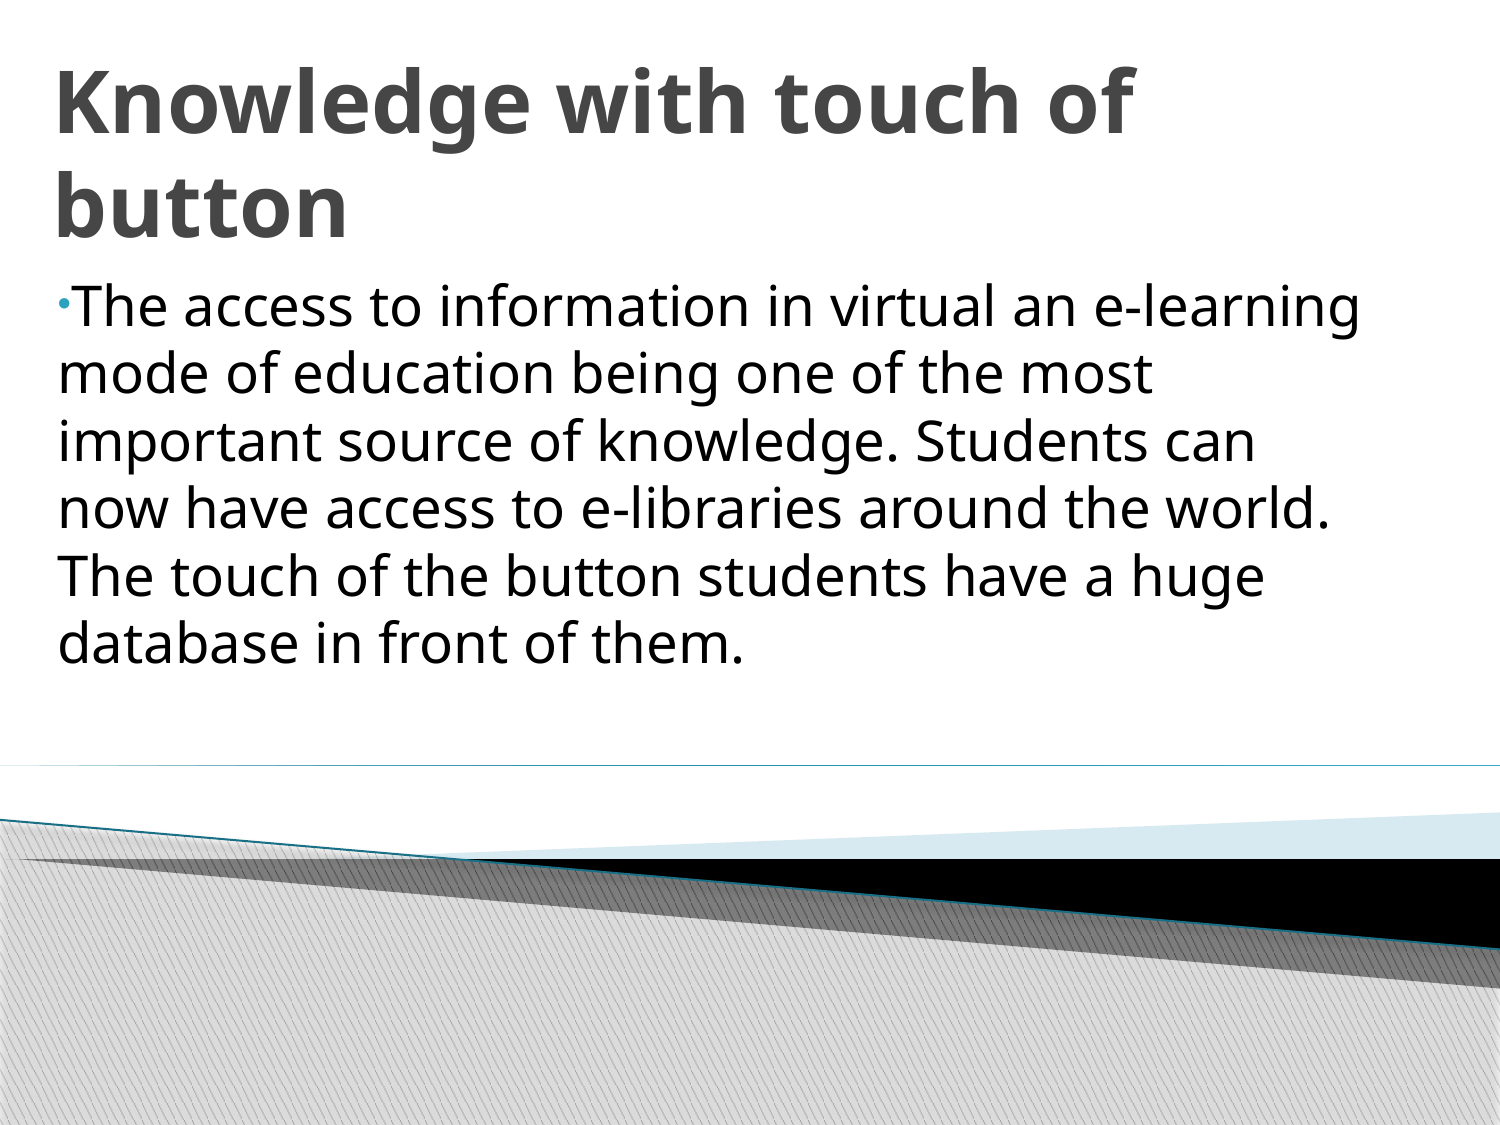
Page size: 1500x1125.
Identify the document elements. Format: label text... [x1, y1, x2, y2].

picture [5, 859, 1500, 989]
title Knowledge with touch of button [37, 37, 1463, 263]
subtitle The access to information in virtual an e-learning mode of education being one of the most important source of knowledge. Students can now have access to e-libraries around the world. The touch of the button students have a huge database in front of them. [50, 262, 1388, 790]
